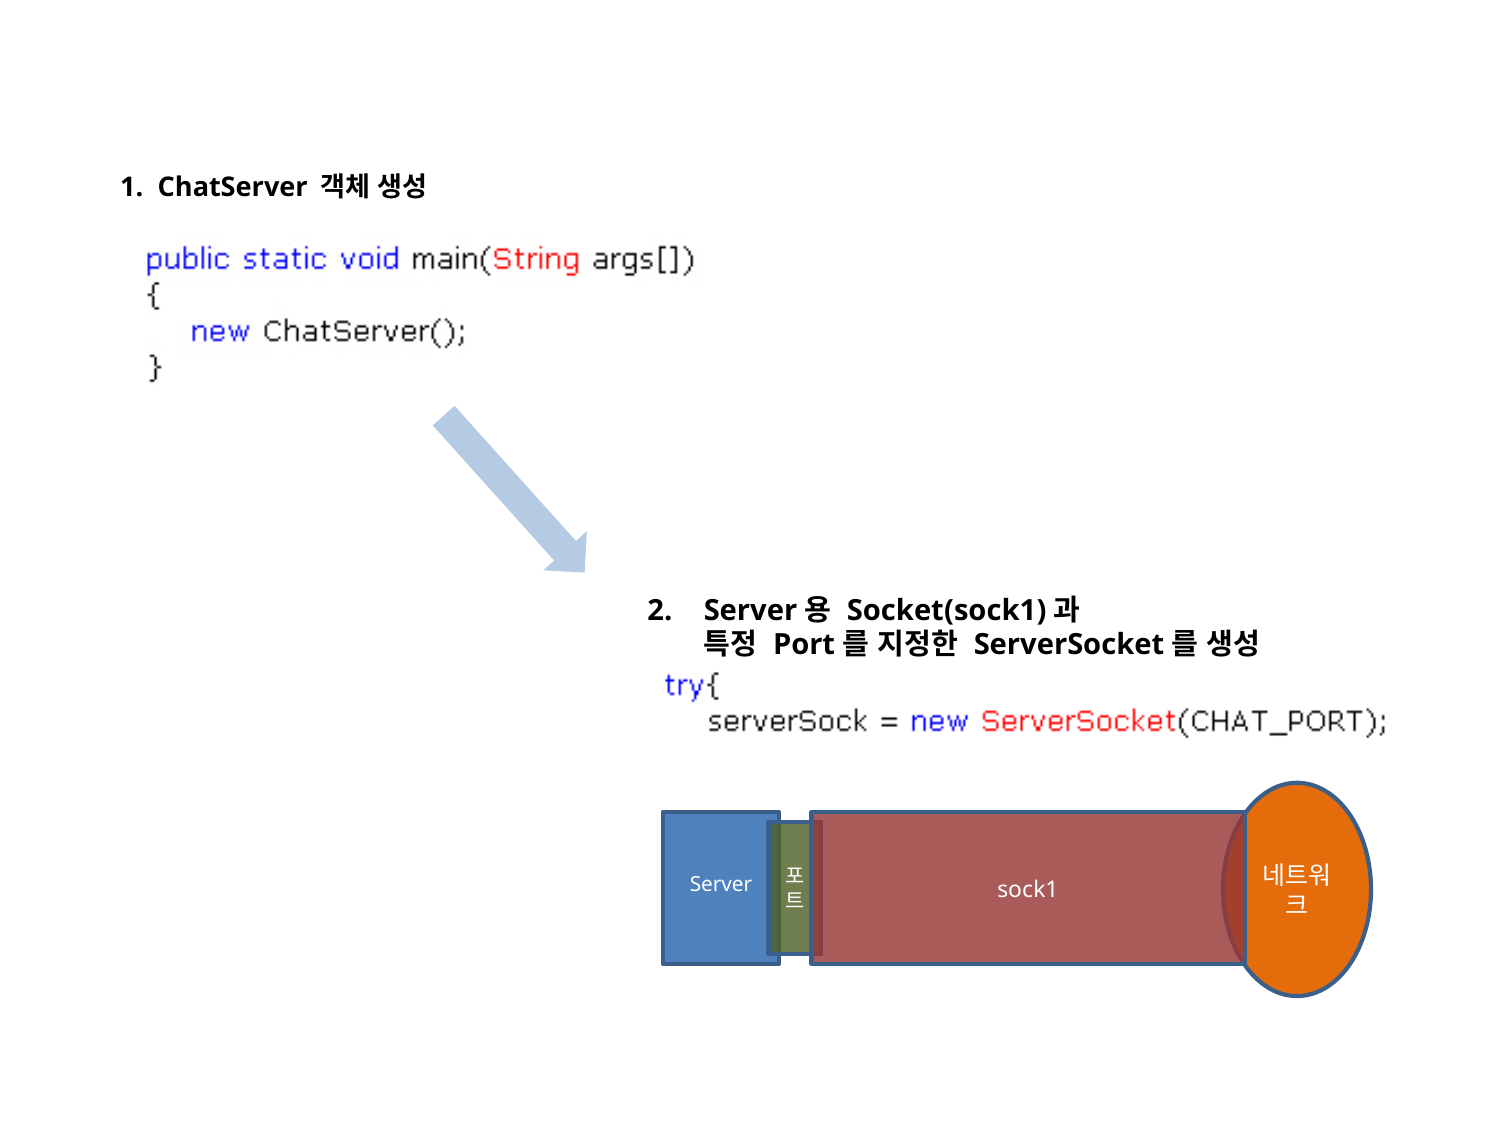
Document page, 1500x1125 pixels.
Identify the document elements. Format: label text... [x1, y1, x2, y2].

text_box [662, 782, 1372, 997]
text_box [430, 404, 589, 575]
text_box ChatServer 객체 생성 [105, 161, 598, 209]
picture [644, 653, 1419, 745]
text_box Server용 Socket(sock1)과 특정 Port를 지정한 ServerSocket를 생성 [632, 583, 1477, 669]
picture [128, 231, 716, 397]
